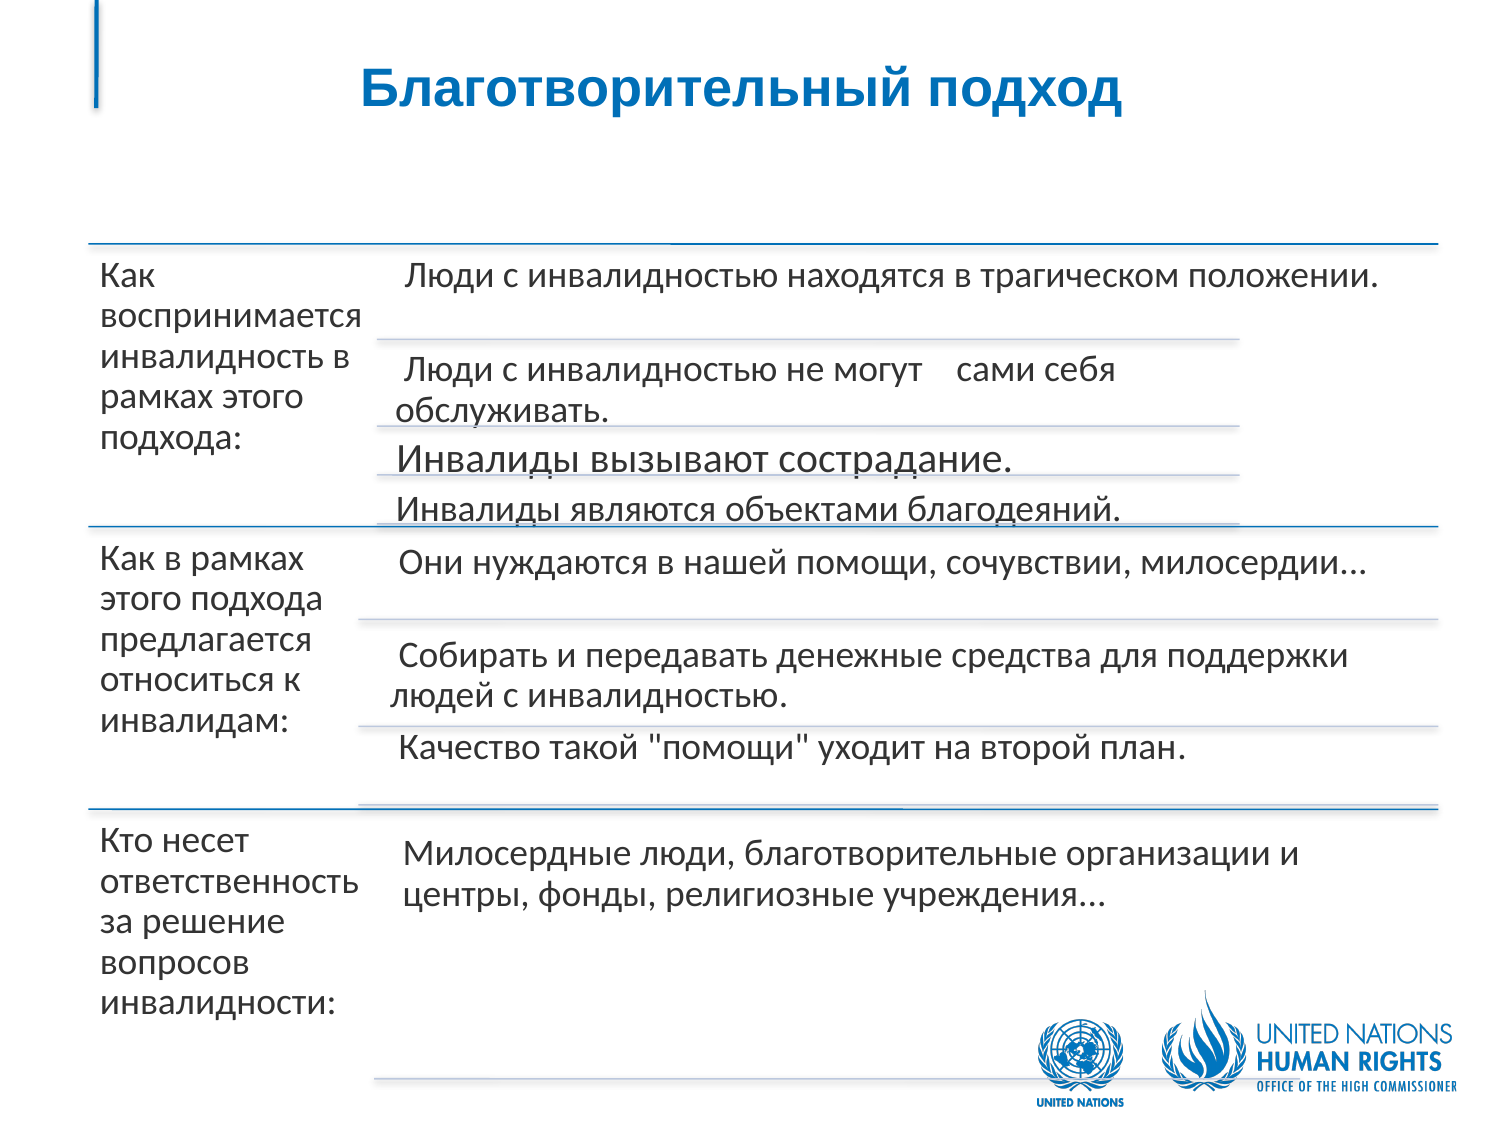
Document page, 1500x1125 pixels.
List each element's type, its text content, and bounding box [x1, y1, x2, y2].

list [88, 243, 1439, 1093]
title Благотворительный подход [121, 45, 1363, 180]
picture [1037, 990, 1457, 1107]
